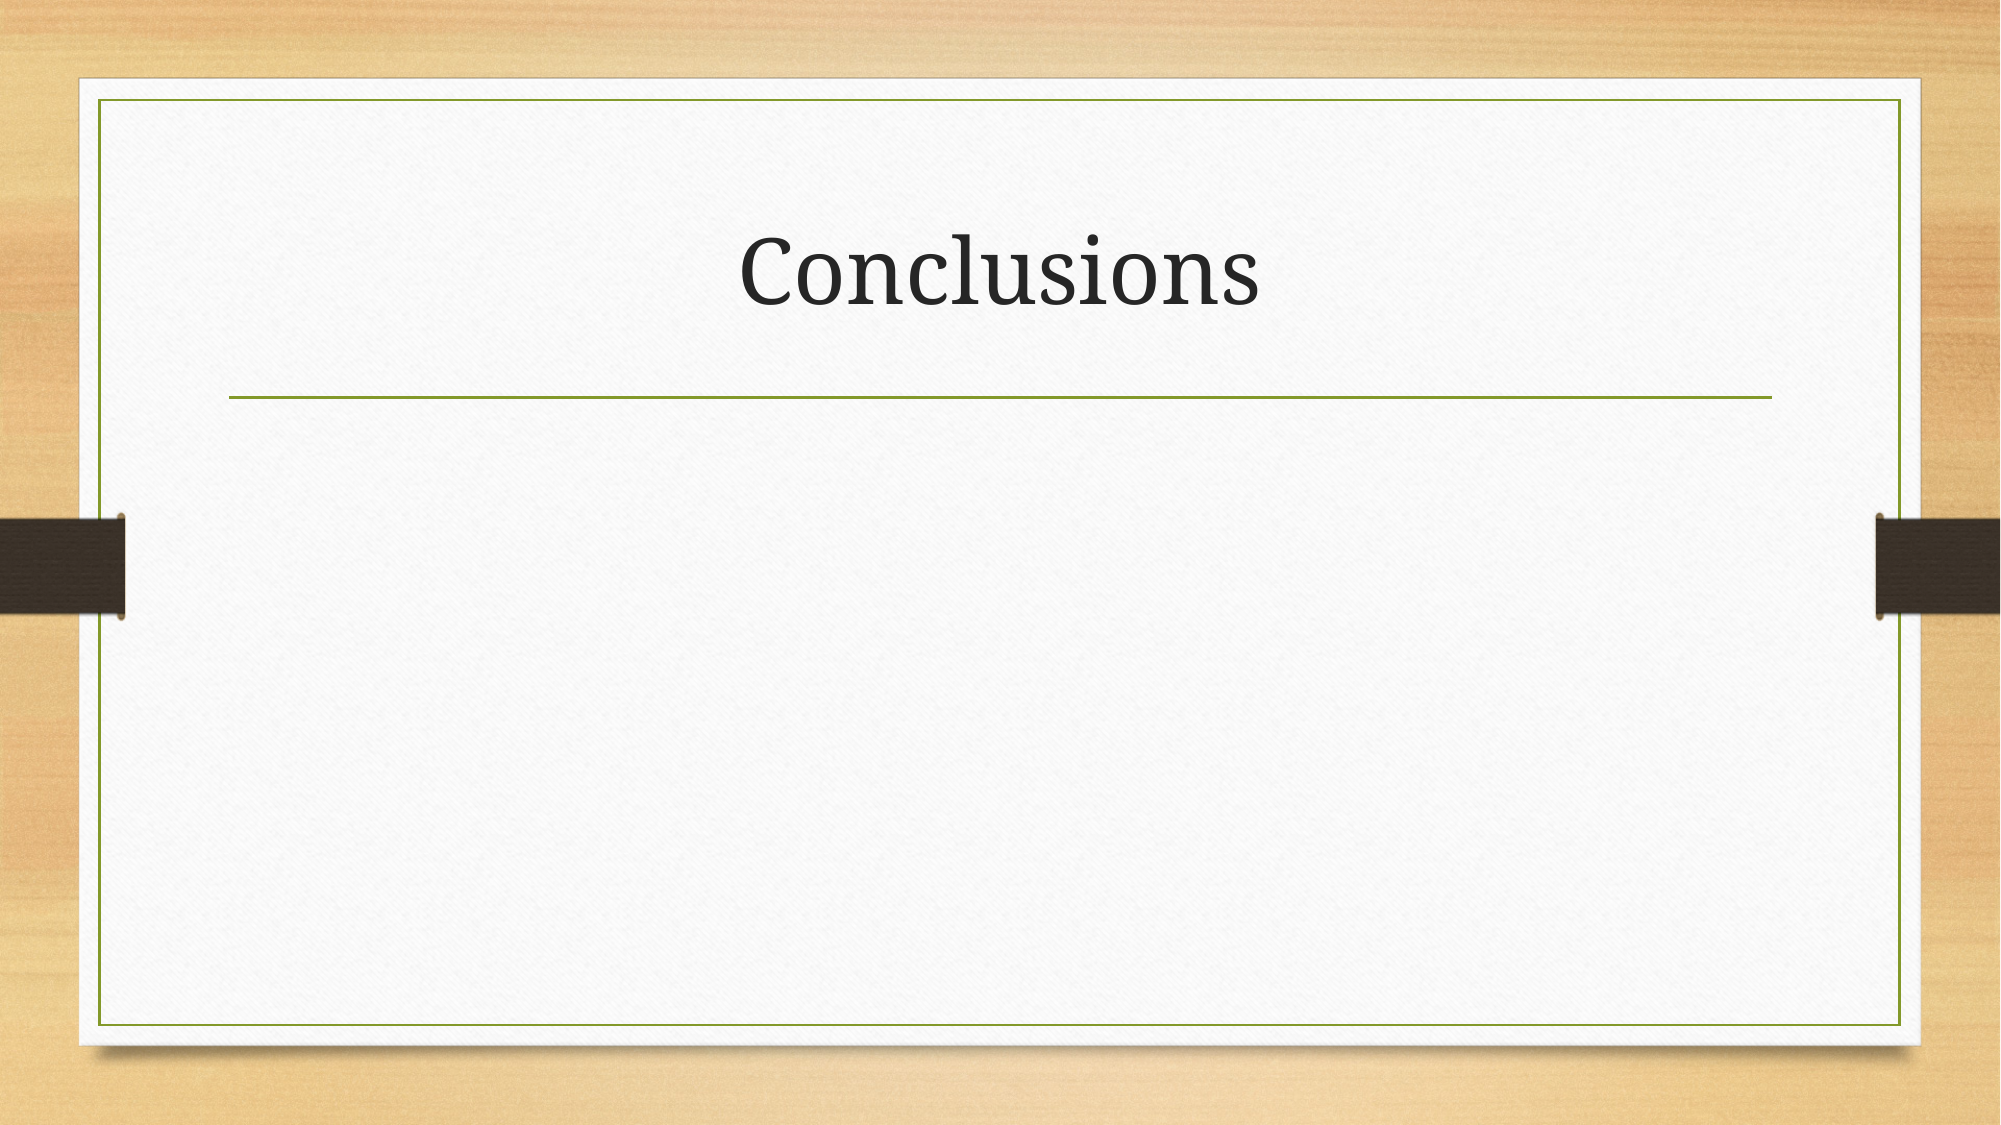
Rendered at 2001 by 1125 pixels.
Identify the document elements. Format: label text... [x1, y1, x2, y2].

picture [0, 0, 2001, 1125]
title Conclusions [212, 161, 1788, 375]
